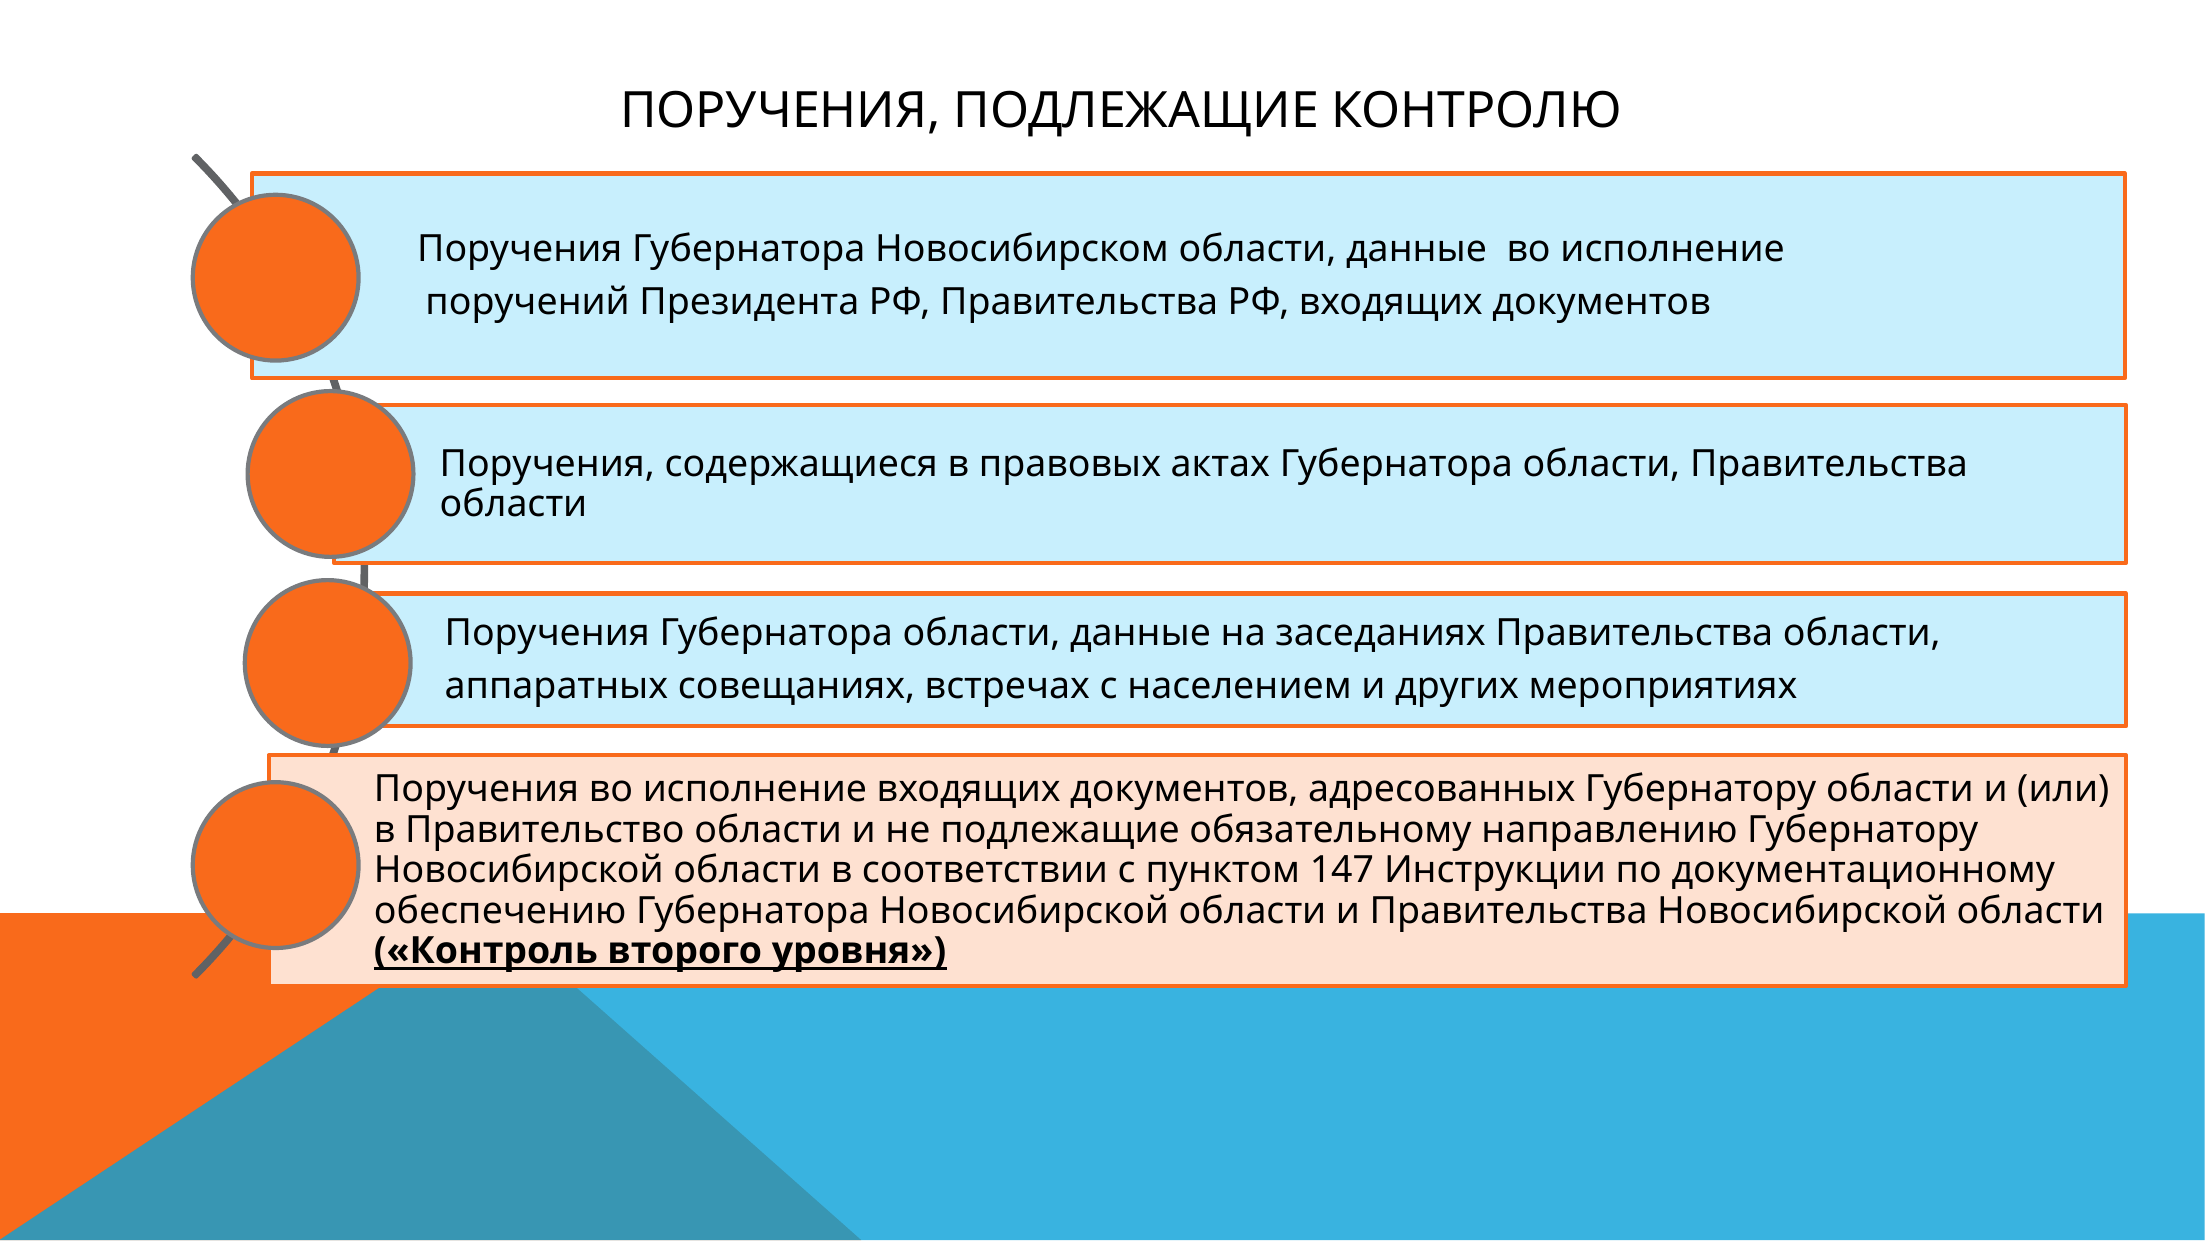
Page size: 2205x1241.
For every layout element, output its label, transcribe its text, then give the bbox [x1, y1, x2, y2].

title Поручения, подлежащие контролю [157, 41, 2085, 174]
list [192, 135, 2127, 999]
